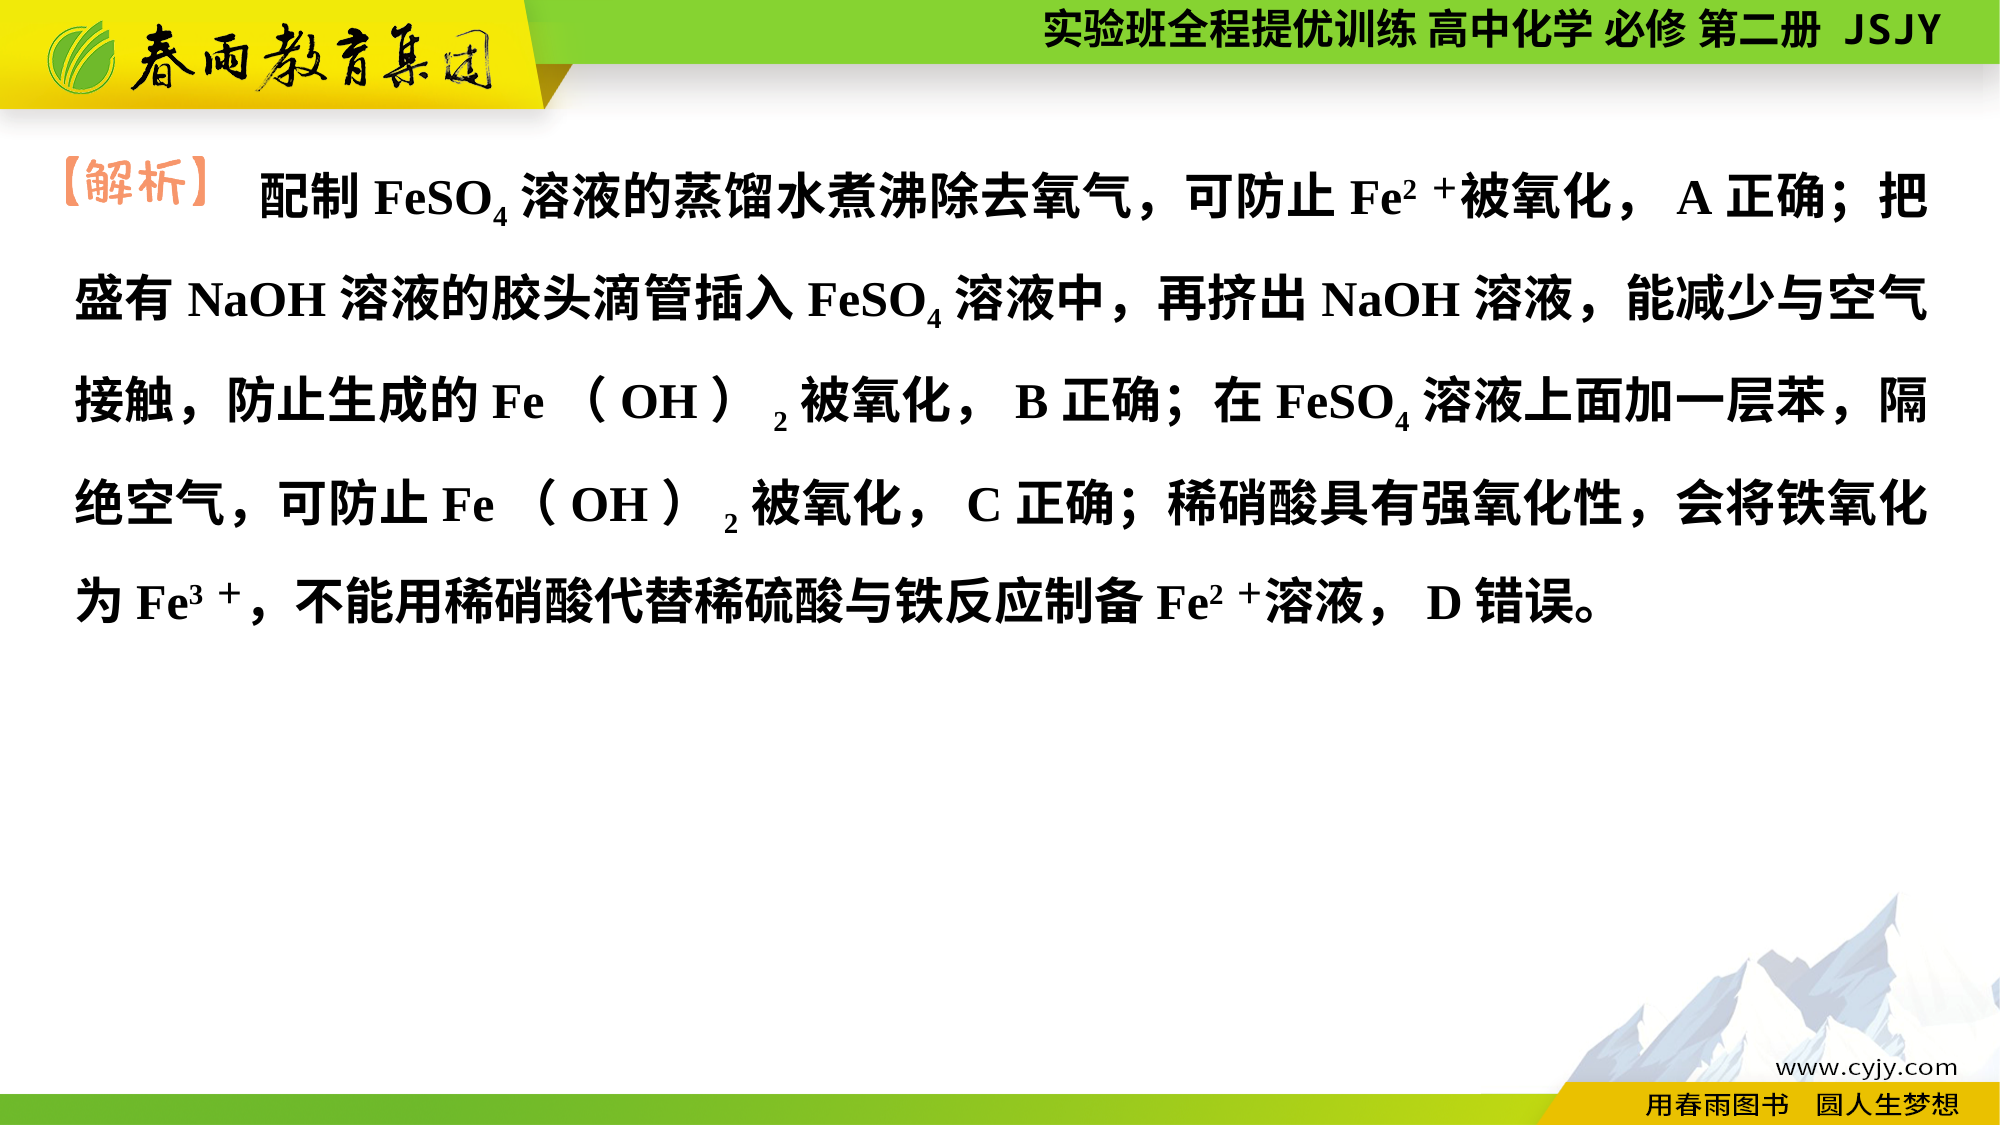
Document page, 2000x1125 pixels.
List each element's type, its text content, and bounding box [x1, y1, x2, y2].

picture [0, 0, 2000, 1125]
list 配制FeSO4溶液的蒸馏水煮沸除去氧气，可防止Fe2＋被氧化，A正确；把盛有NaOH溶液的胶头滴管插入FeSO4溶液中，再挤出NaOH溶液，能减少与空气接触，防止生成的Fe（OH）2被氧化，B正确；在FeSO4溶液上面加一层苯，隔绝空气，可防止Fe（OH）2被氧化，C正确；稀硝酸具有强氧化性，会将铁氧化为Fe3＋，不能用稀硝酸代替稀硫酸与铁反应制备Fe2＋溶液，D错误。 [59, 122, 1944, 581]
